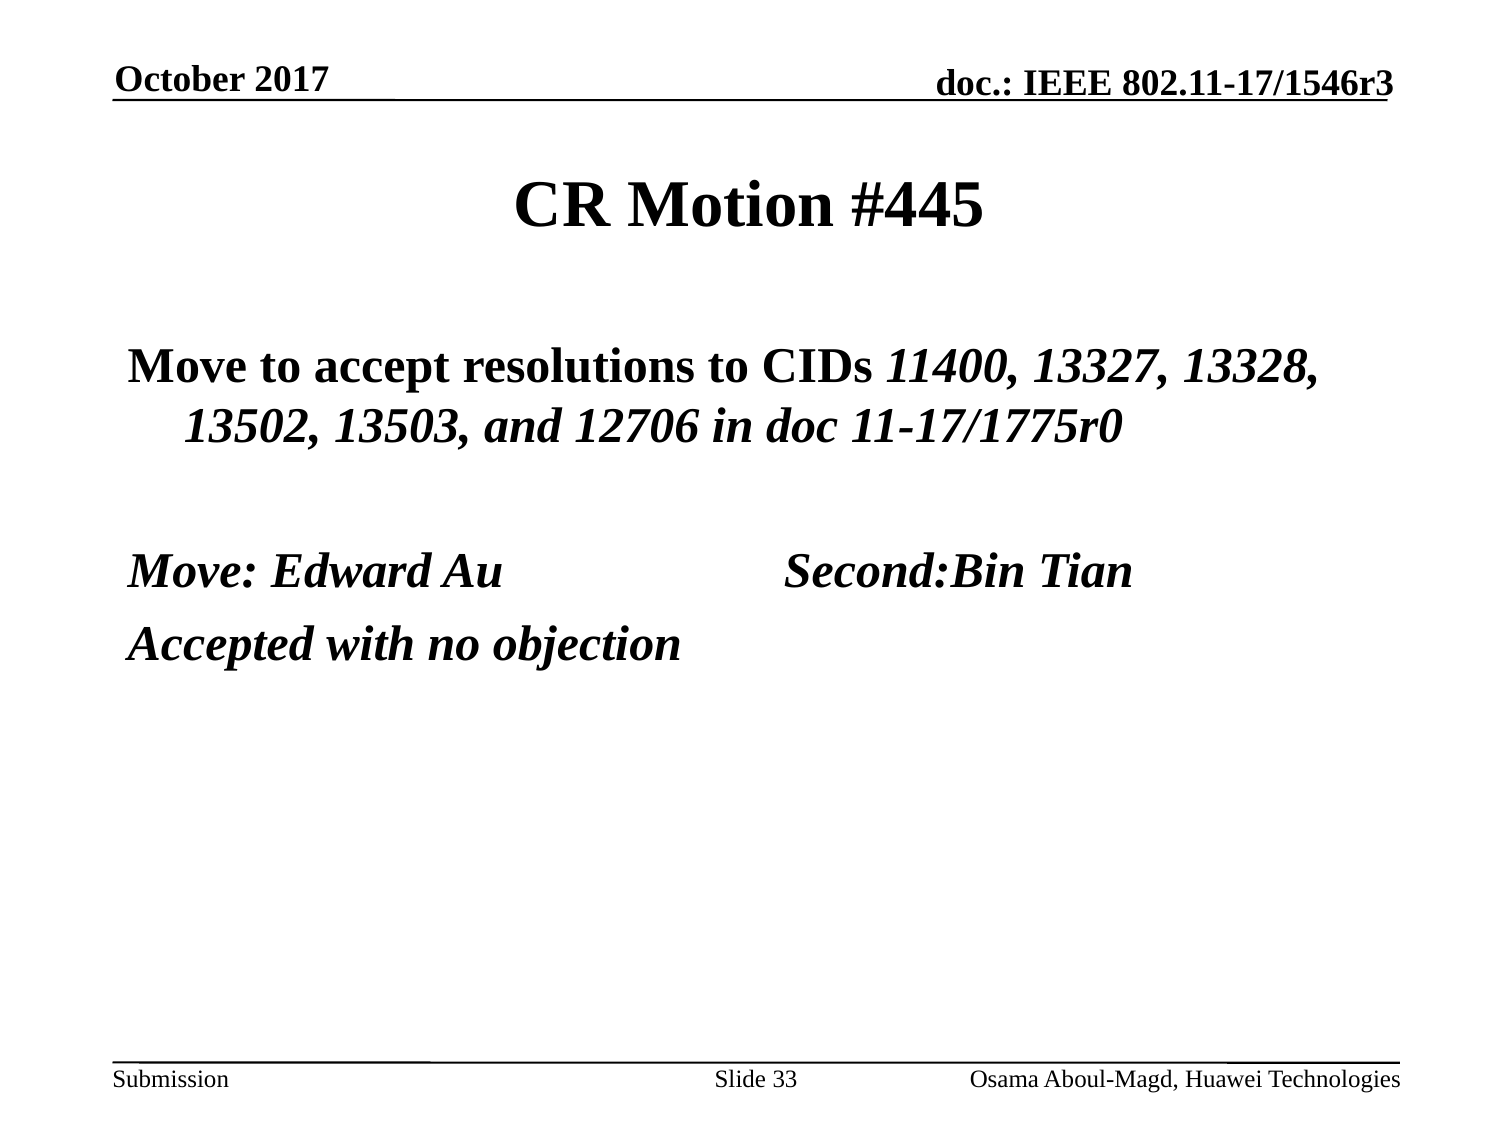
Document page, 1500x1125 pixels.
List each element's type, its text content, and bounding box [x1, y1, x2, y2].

slide_number Slide 33 [712, 1061, 800, 1123]
title CR Motion #445 [112, 112, 1388, 288]
list Move to accept resolutions to CIDs 11400, 13327, 13328, 13502, 13503, and 12706 in doc 11-17/1775r0 Move: Edward Au Second:Bin Tian Accepted with no objection [112, 324, 1388, 1000]
footer Osama Aboul-Magd, Huawei Technologies [878, 1061, 1402, 1093]
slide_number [114, 54, 423, 100]
